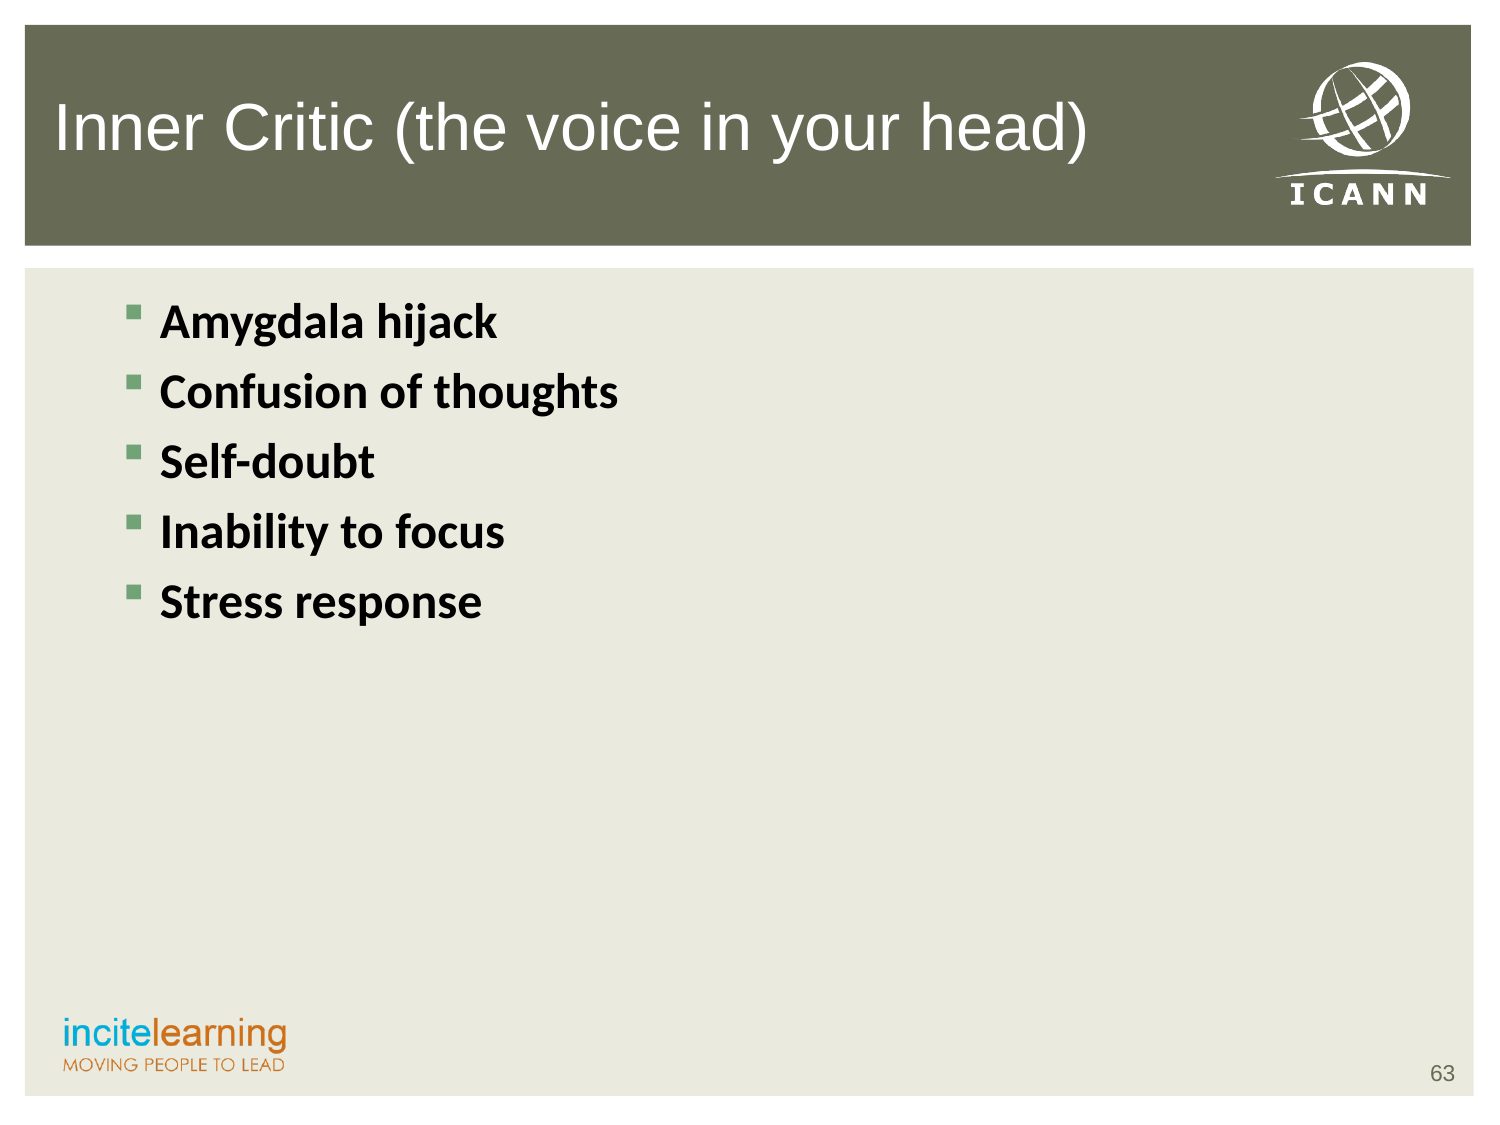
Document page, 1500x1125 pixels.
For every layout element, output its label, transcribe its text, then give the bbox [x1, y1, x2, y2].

title Inner Critic (the voice in your head) [38, 37, 1414, 211]
slide_number 63 [1373, 1048, 1472, 1097]
picture [62, 1012, 288, 1076]
list Amygdala hijack Confusion of thoughts Self-doubt Inability to focus Stress response [99, 281, 1352, 776]
picture [1414, 62, 1453, 205]
